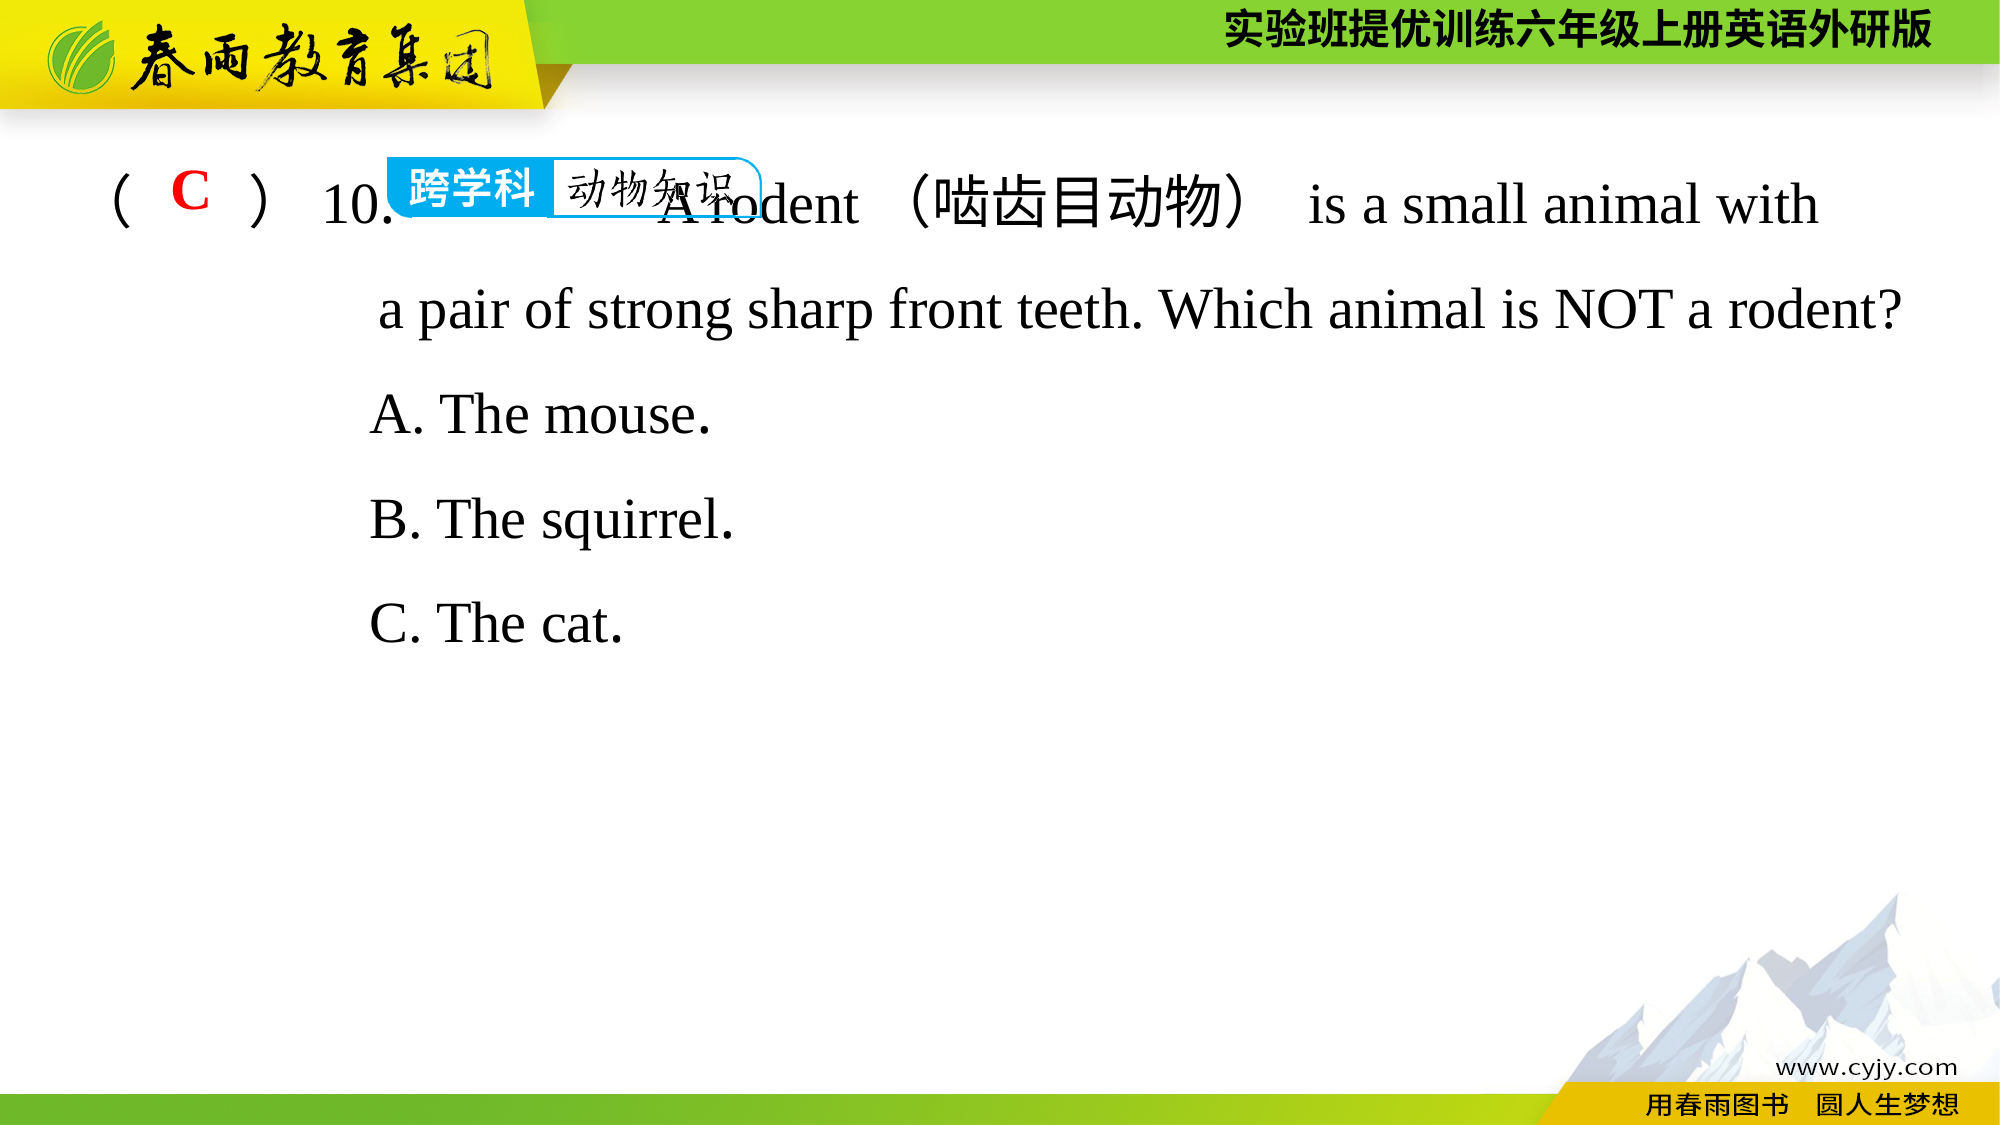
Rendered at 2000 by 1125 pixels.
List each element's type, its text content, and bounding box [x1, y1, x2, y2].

list （ ）10. A rodent（啮齿目动物） is a small animal with a pair of strong sharp front teeth. Which animal is NOT a rodent? A. The mouse. B. The squirrel. C. The cat. [59, 122, 1944, 655]
picture [0, 0, 2000, 1125]
text_box C [156, 143, 228, 229]
